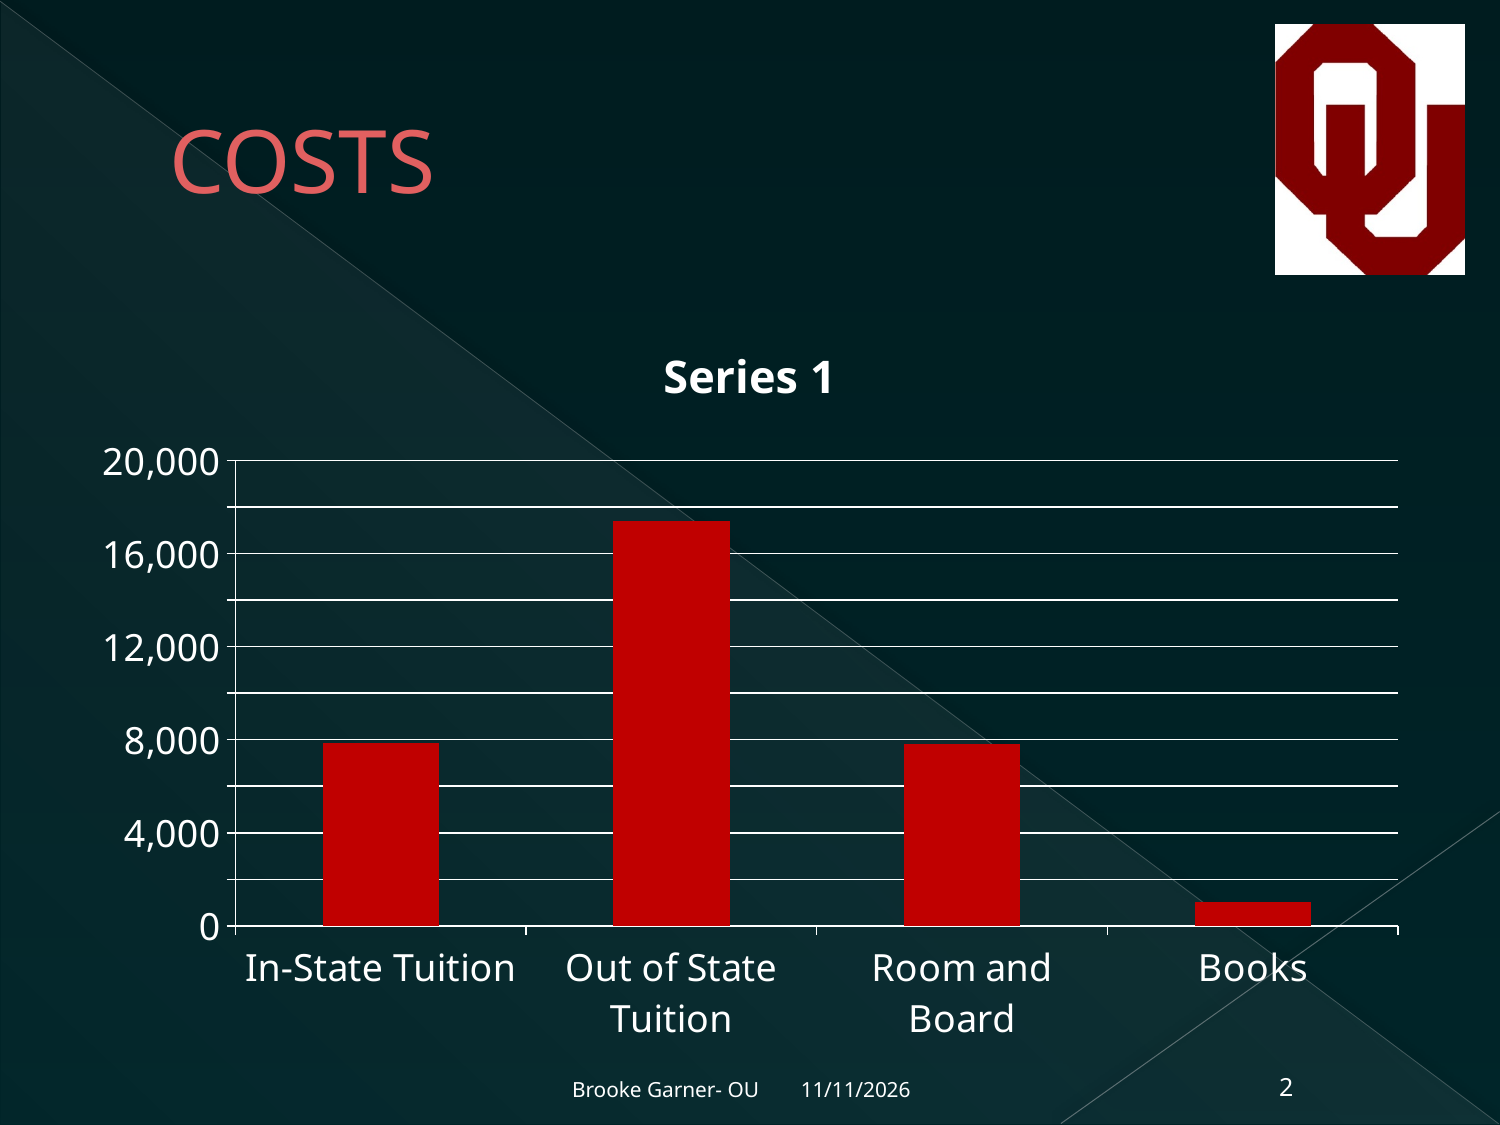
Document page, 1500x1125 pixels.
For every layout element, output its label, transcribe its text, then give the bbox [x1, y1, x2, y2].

title COSTS [75, 43, 1268, 274]
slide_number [786, 1062, 1136, 1113]
chart [74, 308, 1426, 1060]
picture [1274, 24, 1465, 276]
footer Brooke Garner- OU [75, 1063, 774, 1113]
slide_number 2 [1245, 1063, 1328, 1113]
